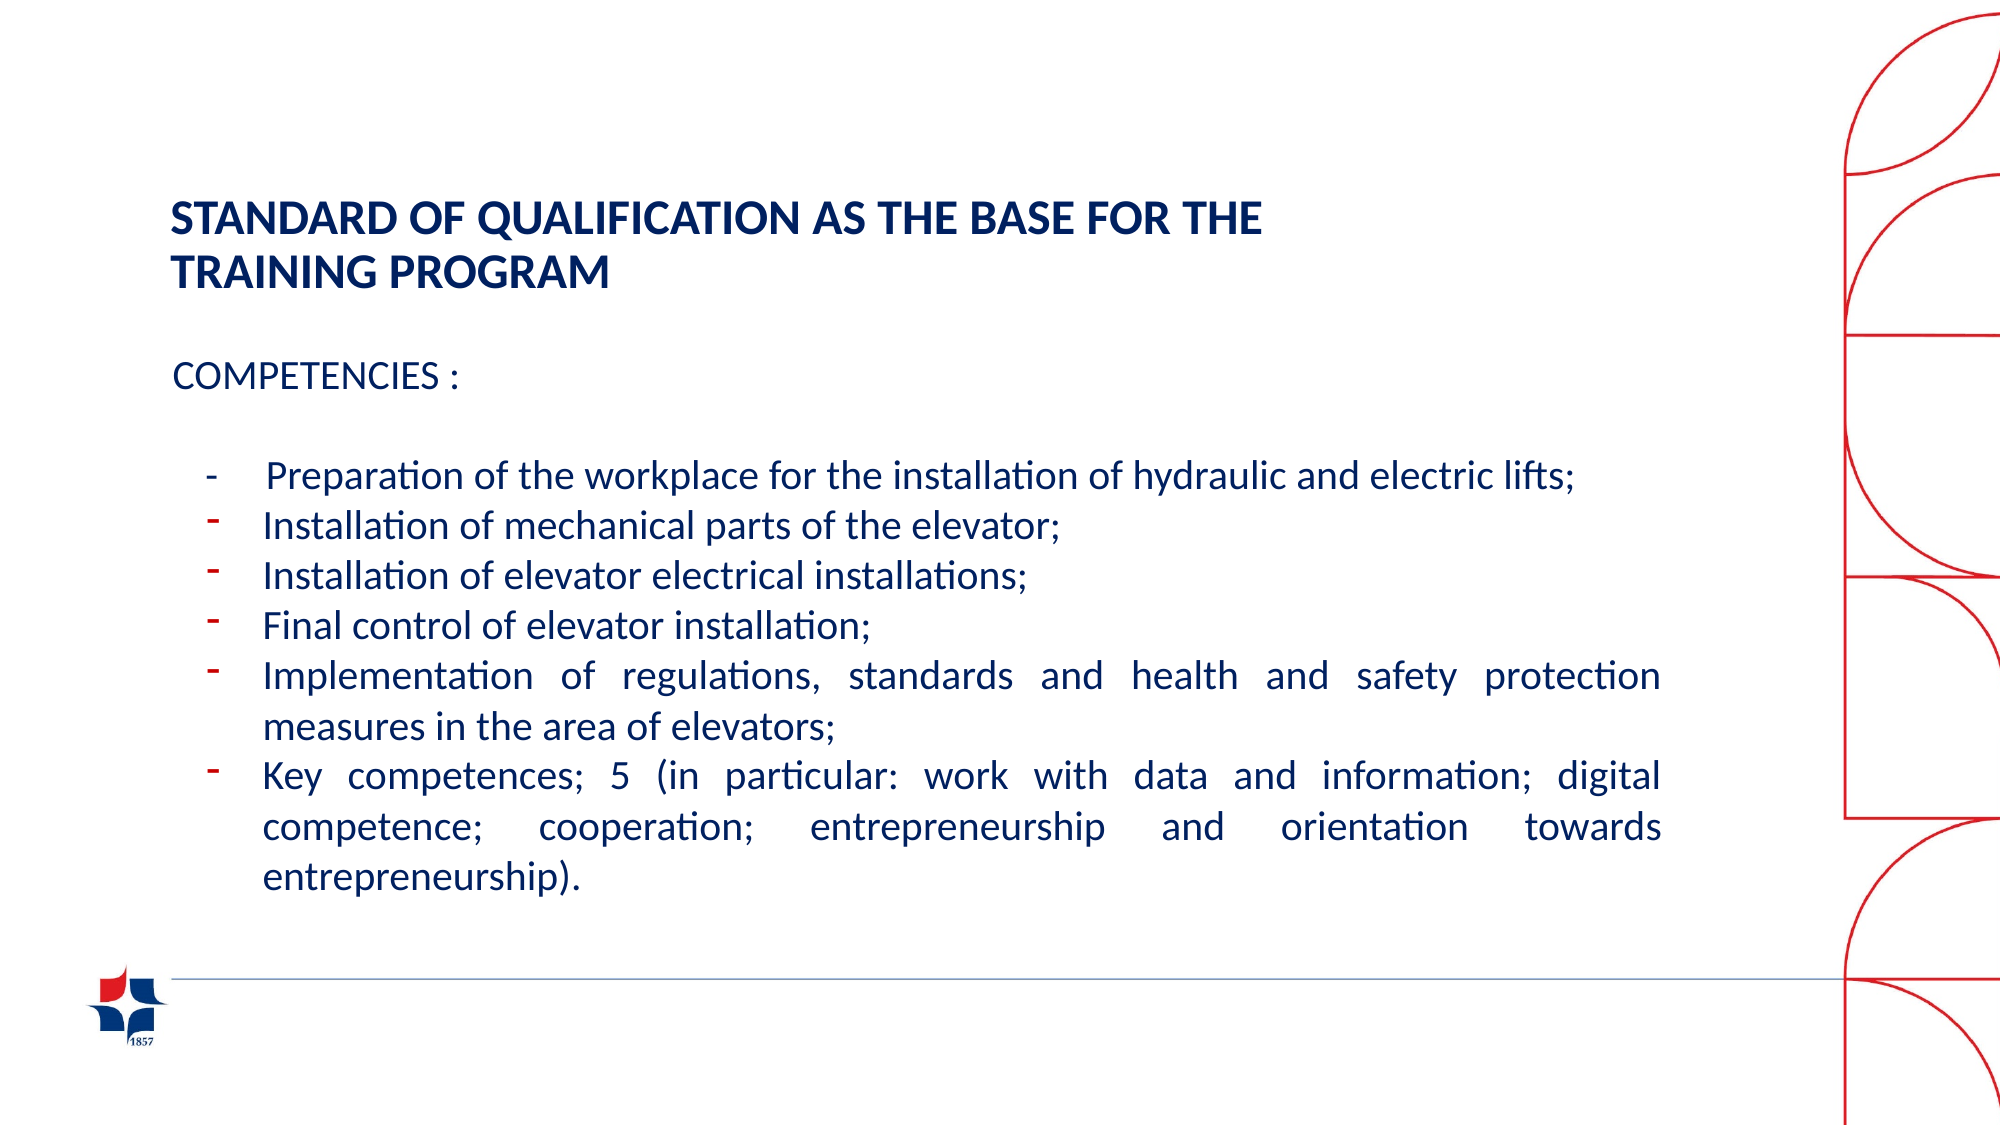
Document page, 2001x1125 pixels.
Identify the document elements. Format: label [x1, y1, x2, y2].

list [0, 12, 2000, 1125]
